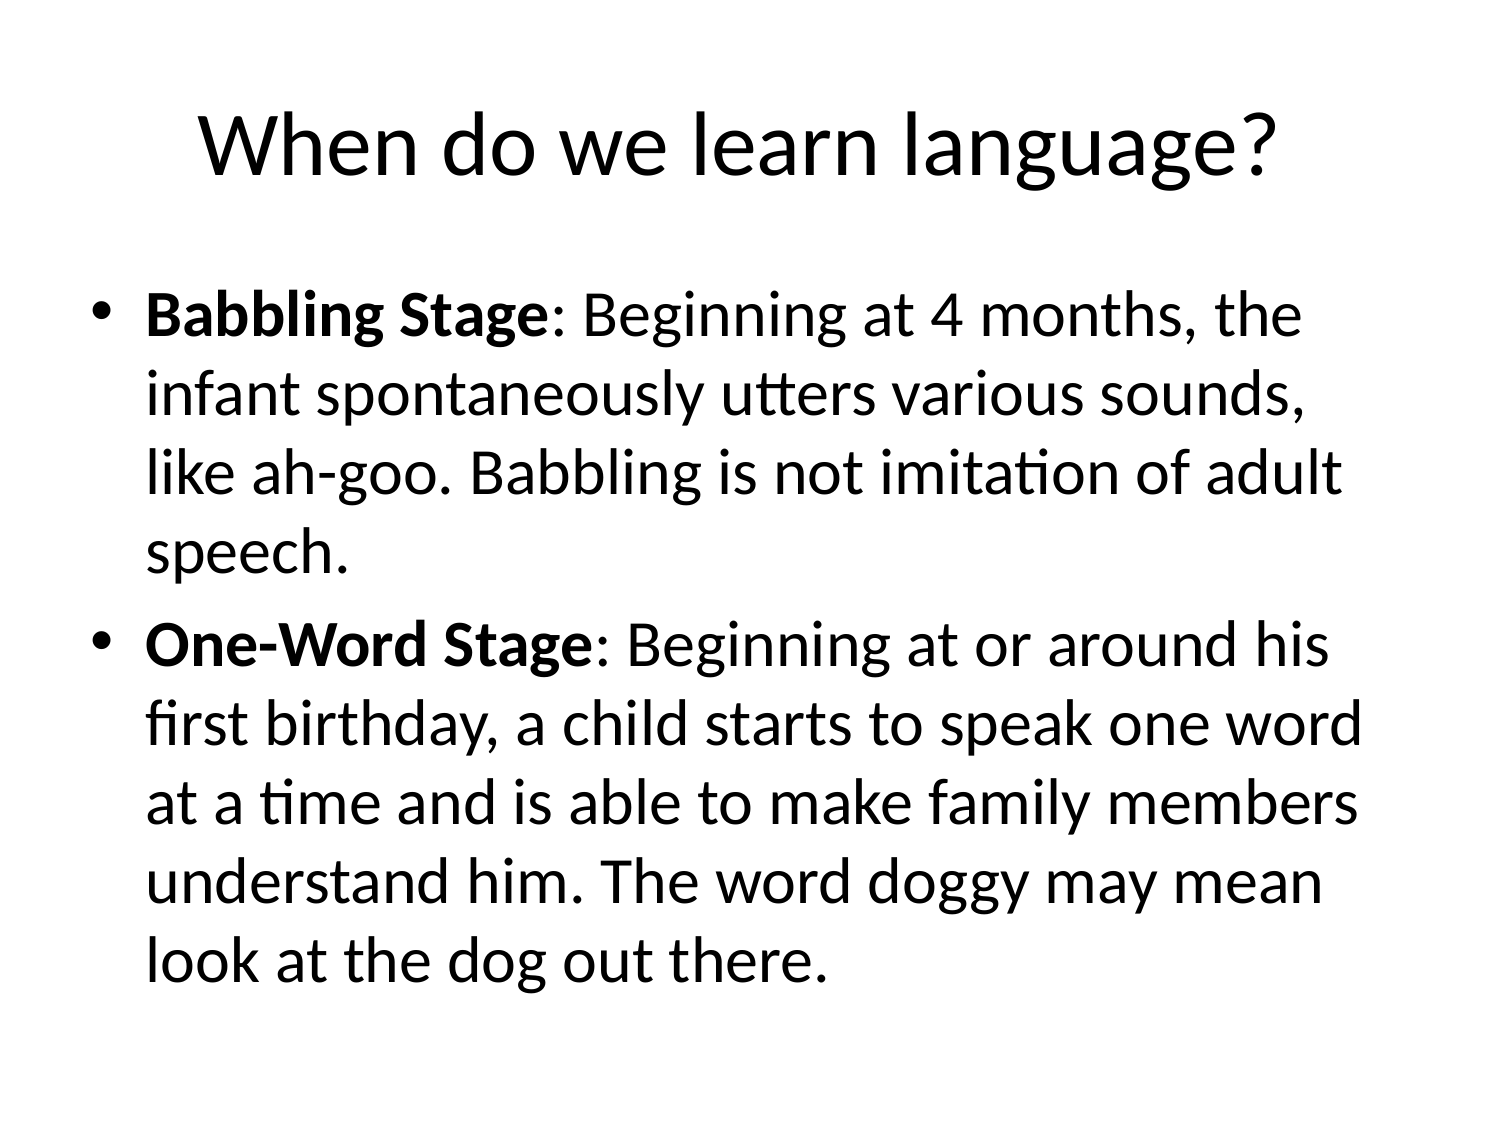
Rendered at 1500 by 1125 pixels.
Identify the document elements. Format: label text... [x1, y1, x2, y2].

list Babbling Stage: Beginning at 4 months, the infant spontaneously utters various sounds, like ah-goo. Babbling is not imitation of adult speech. One-Word Stage: Beginning at or around his first birthday, a child starts to speak one word at a time and is able to make family members understand him. The word doggy may mean look at the dog out there. [75, 262, 1425, 1005]
title When do we learn language? [75, 45, 1425, 233]
